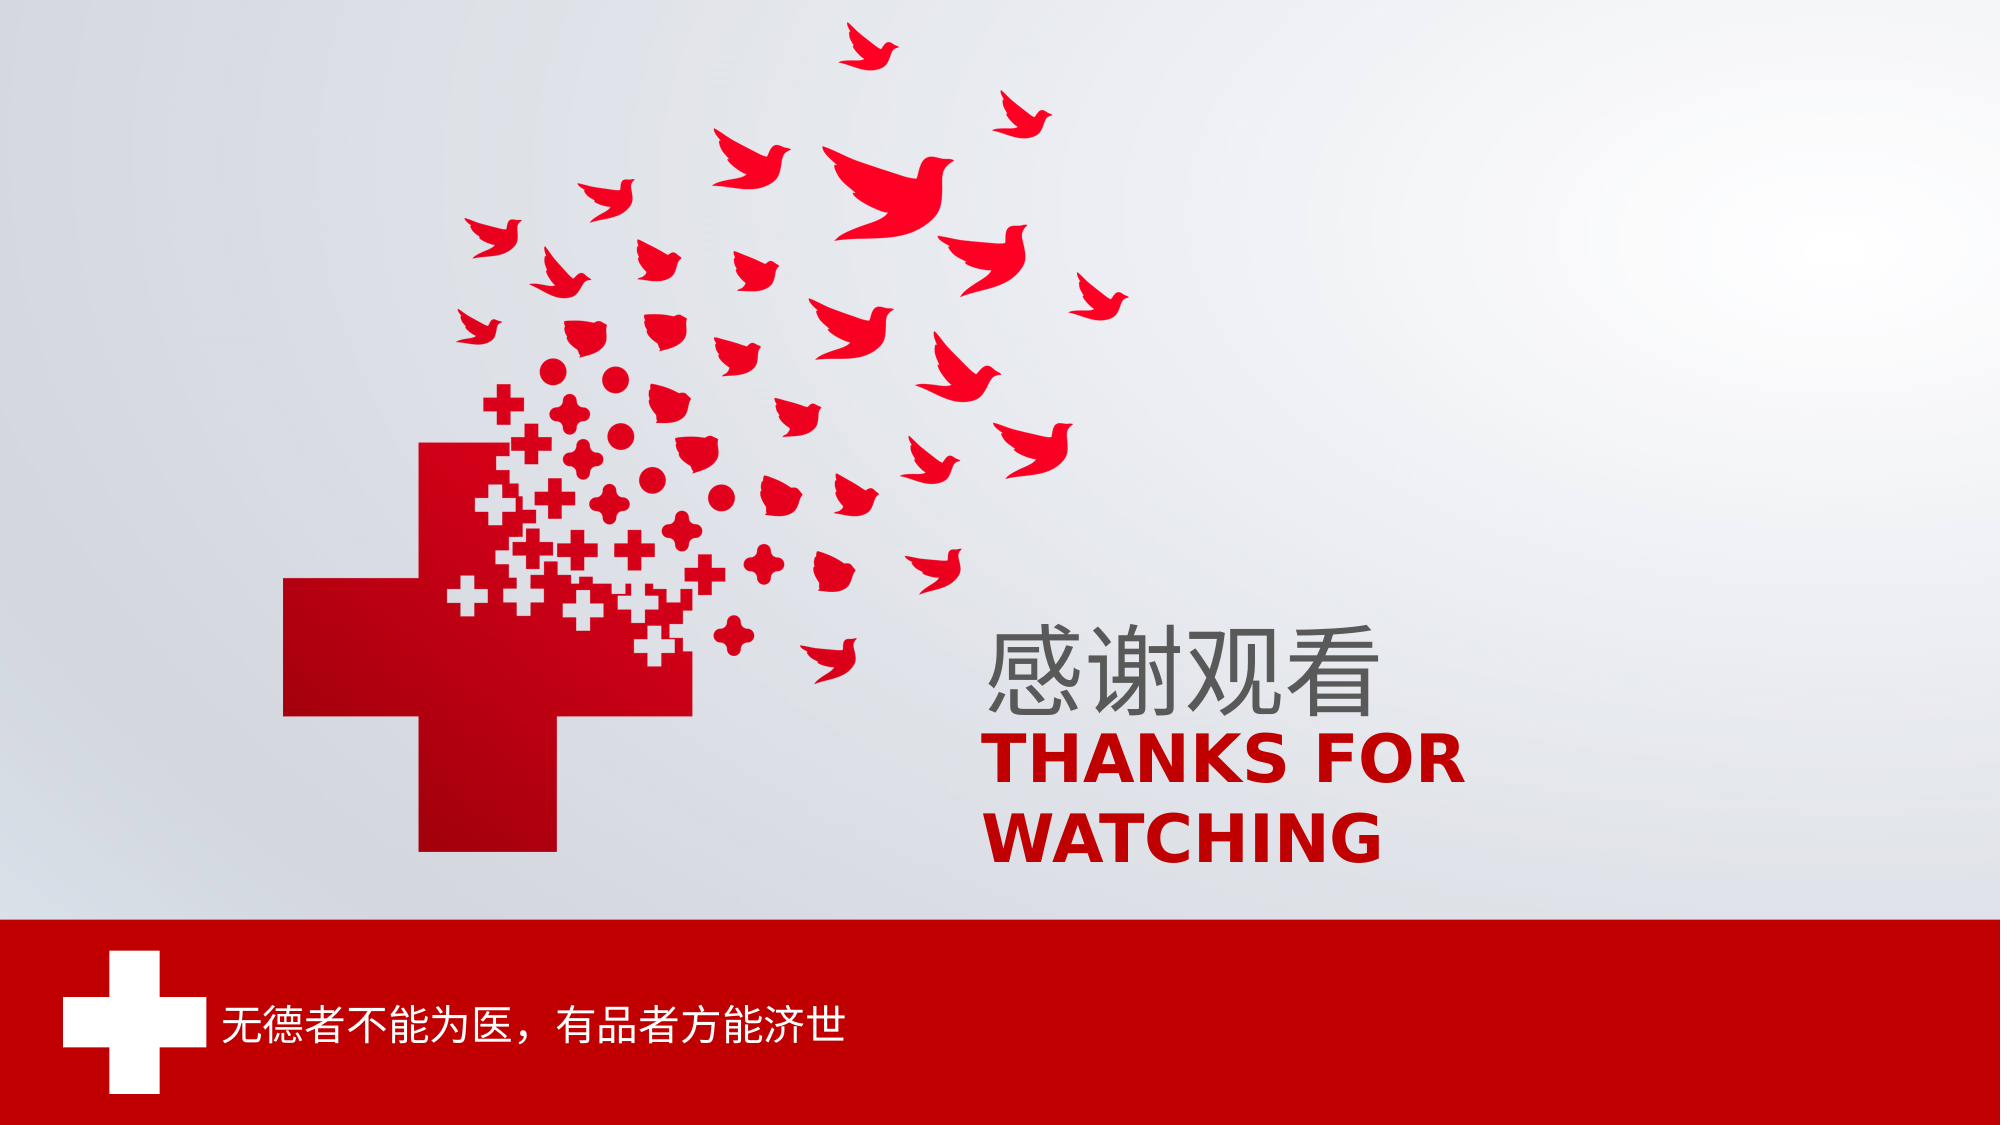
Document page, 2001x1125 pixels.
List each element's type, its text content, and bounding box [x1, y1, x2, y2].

picture [0, 0, 2000, 919]
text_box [62, 950, 207, 1094]
text_box [0, 919, 2000, 1125]
text_box 感谢观看 [1129, 599, 1799, 738]
text_box THANKS FOR WATCHING [967, 738, 1799, 883]
text_box 无德者不能为医，有品者方能济世 [207, 991, 1089, 1057]
